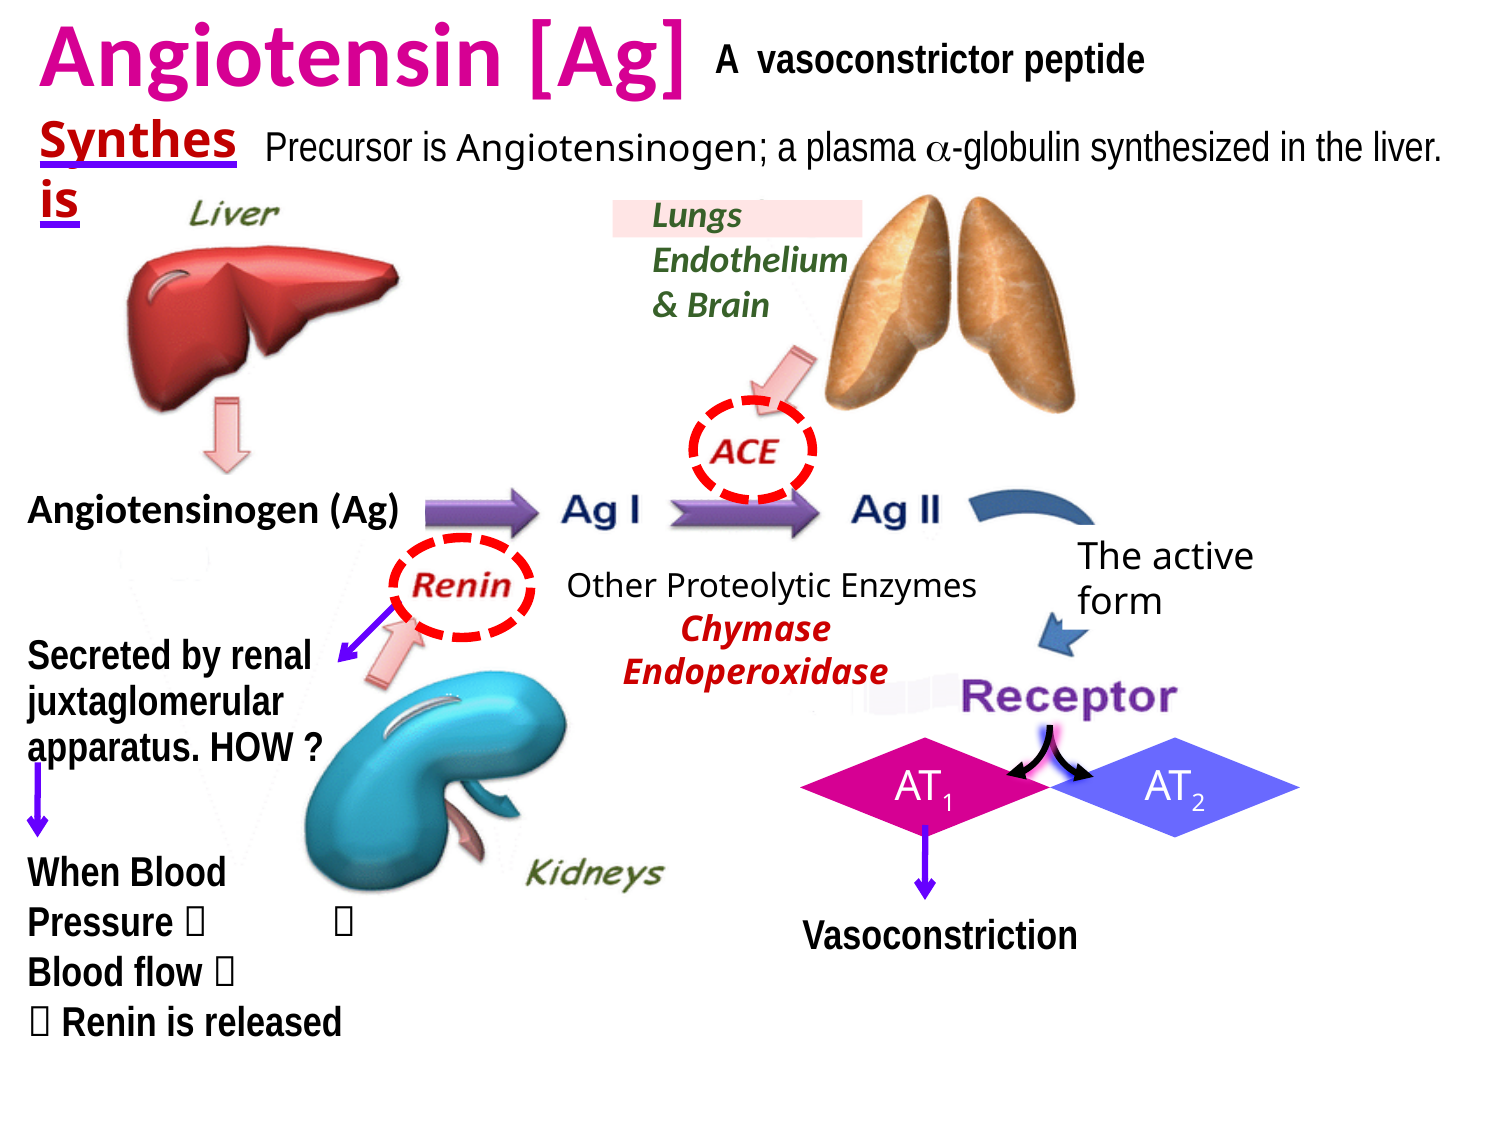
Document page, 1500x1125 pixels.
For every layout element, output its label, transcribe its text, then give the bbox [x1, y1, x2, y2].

text_box Angiotensinogen (Ag) [12, 474, 87, 540]
text_box When Blood Pressure   Blood flow   Renin is released [12, 837, 388, 1053]
text_box Secreted by renal juxtaglomerular apparatus. HOW ? [12, 624, 87, 778]
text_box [998, 638, 1102, 814]
text_box Angiotensin [Ag] [24, 0, 788, 113]
text_box The active form [1199, 524, 1350, 630]
text_box AT2 [1199, 744, 1303, 831]
text_box Vasoconstriction [787, 910, 1100, 965]
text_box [337, 599, 401, 663]
picture [92, 174, 1194, 901]
text_box Precursor is Angiotensinogen; a plasma -globulin synthesized in the liver. [249, 112, 1500, 178]
text_box A vasoconstrictor peptide [787, 24, 1350, 90]
text_box Synthesis [24, 113, 249, 235]
